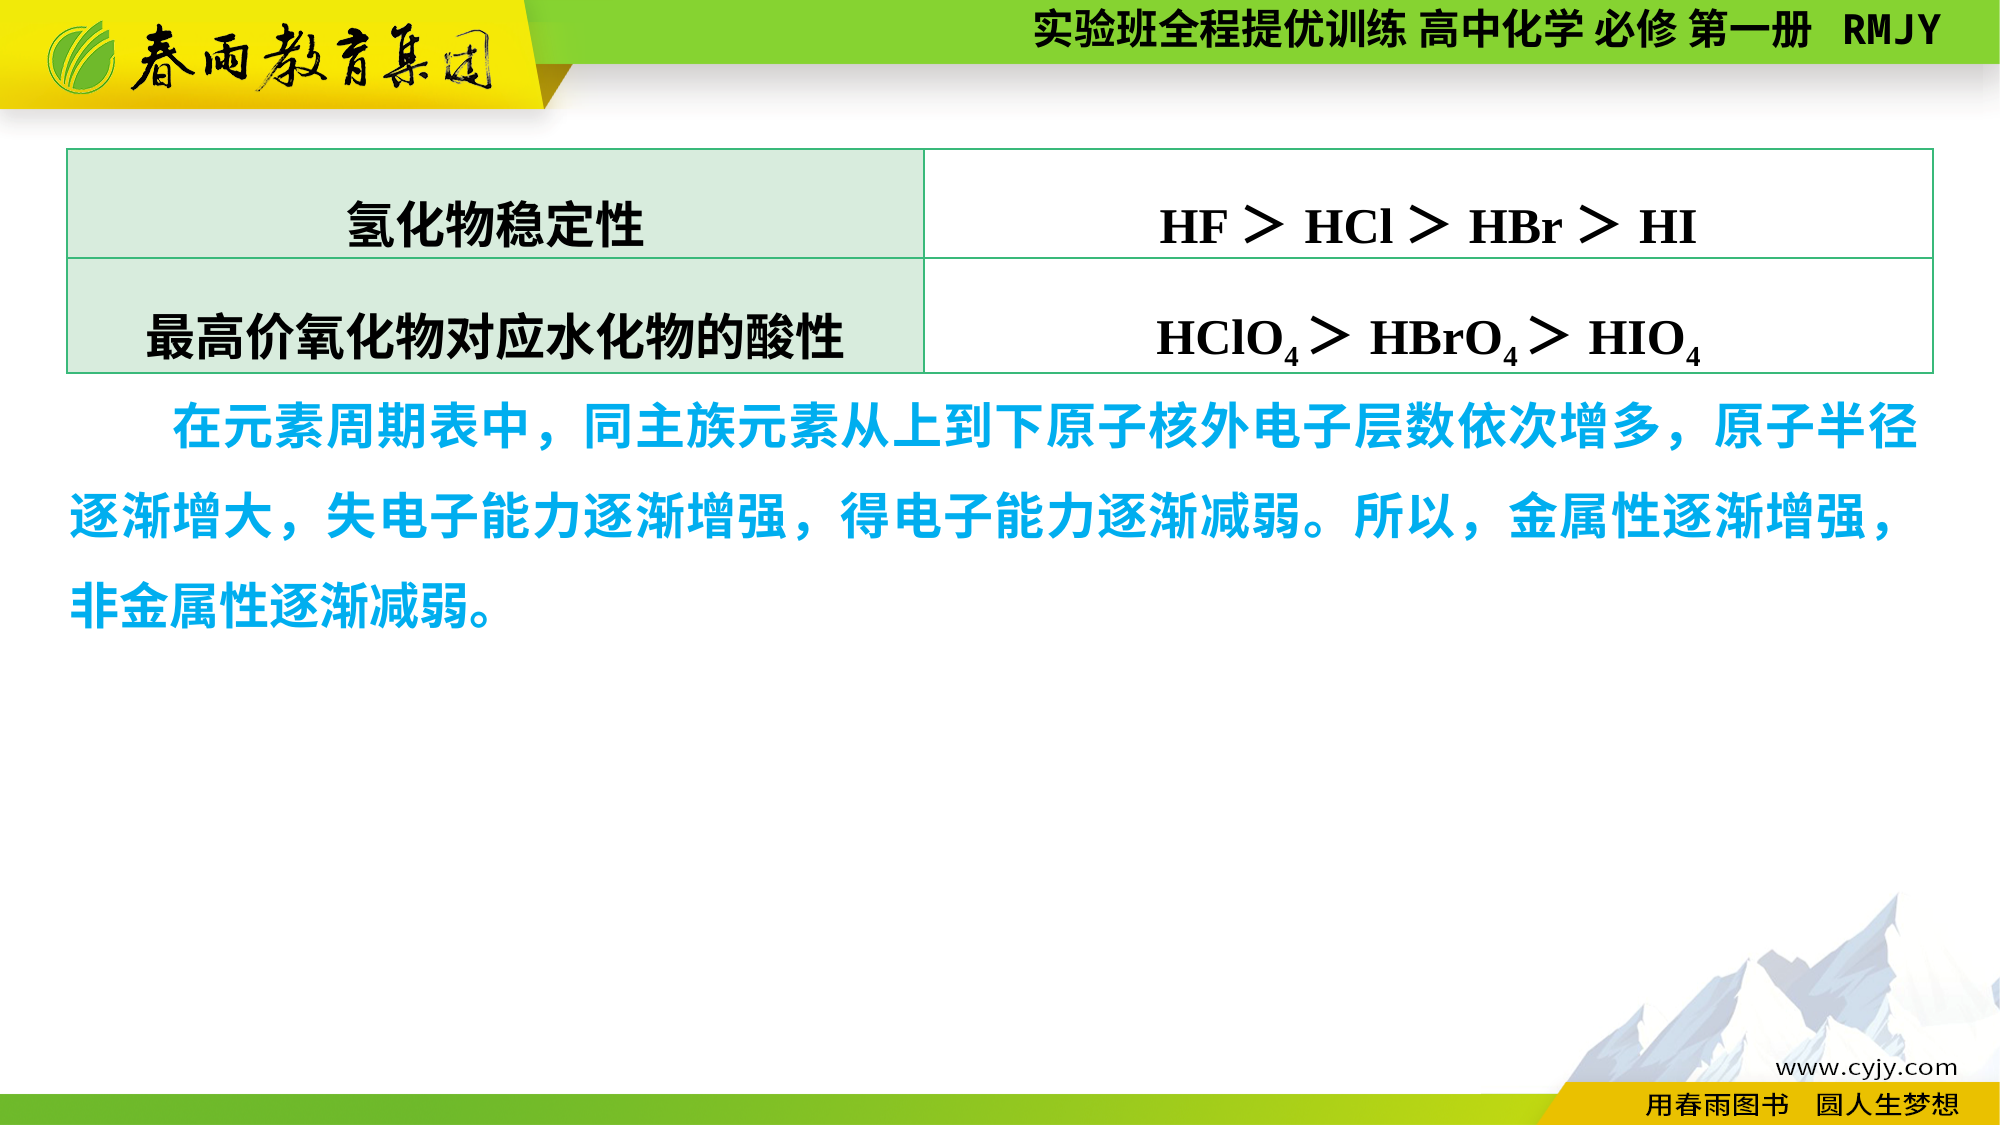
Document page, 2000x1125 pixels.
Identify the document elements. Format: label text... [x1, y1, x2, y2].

picture [0, 0, 2000, 1125]
table_cell HClO4＞HBrO4＞HIO4 [925, 259, 1932, 357]
text_box 在元素周期表中，同主族元素从上到下原子核外电子层数依次增多，原子半径逐渐增大，失电子能力逐渐增强，得电子能力逐渐减弱。所以，金属性逐渐增强，非金属性逐渐减弱。 [54, 357, 1933, 643]
table_header HF＞HCl＞HBr＞HI [925, 150, 1932, 257]
table_cell 最高价氧化物对应水化物的酸性 [68, 259, 923, 357]
table_header 氢化物稳定性 [68, 150, 923, 257]
